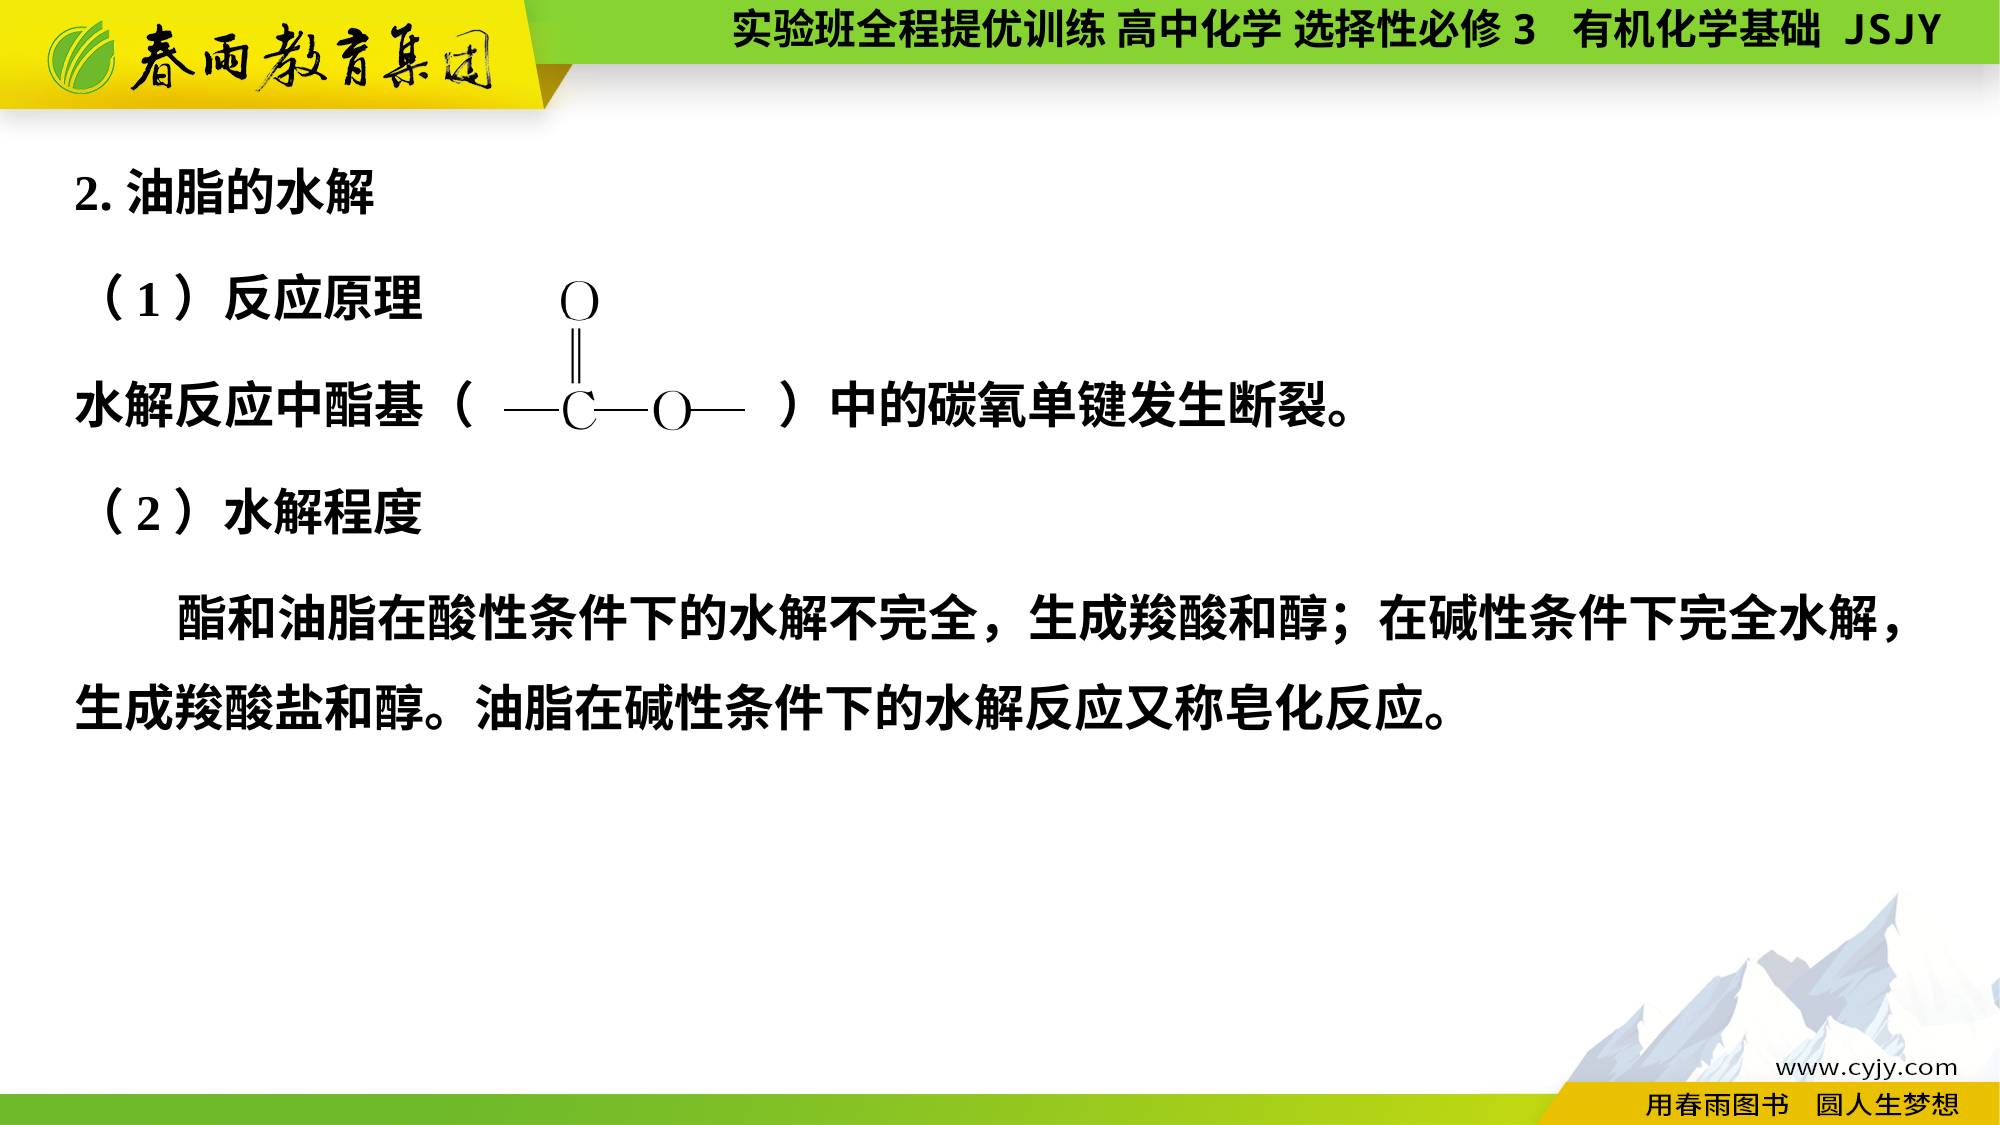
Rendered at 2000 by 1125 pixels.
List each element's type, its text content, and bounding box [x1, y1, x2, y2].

picture [0, 0, 2000, 1125]
list 2.油脂的水解 （1）反应原理 水解反应中酯基（ ）中的碳氧单键发生断裂。 （2）水解程度 酯和油脂在酸性条件下的水解不完全，生成羧酸和醇；在碱性条件下完全水解，生成羧酸盐和醇。油脂在碱性条件下的水解反应又称皂化反应。 [59, 122, 1944, 739]
